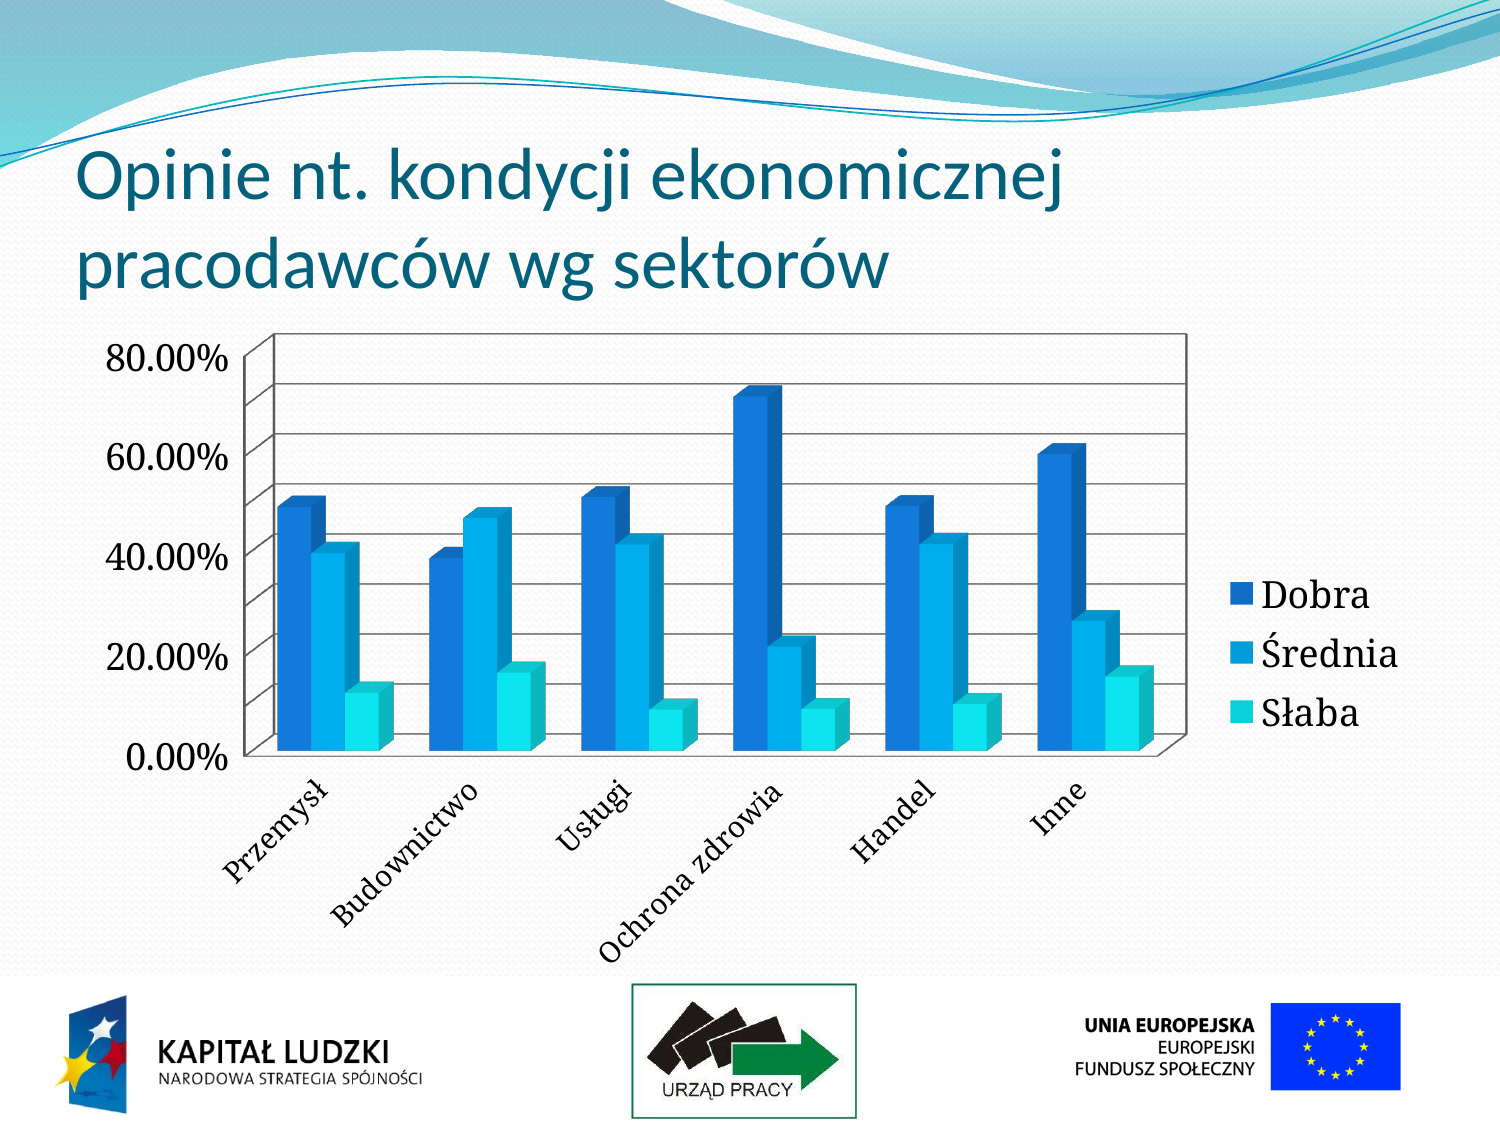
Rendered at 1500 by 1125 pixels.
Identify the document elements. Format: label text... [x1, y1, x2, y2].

picture [41, 975, 442, 1125]
title Opinie nt. kondycji ekonomicznej pracodawców wg sektorów [75, 115, 1425, 303]
picture [631, 998, 857, 1119]
picture [1045, 986, 1430, 1118]
chart [74, 317, 1426, 988]
